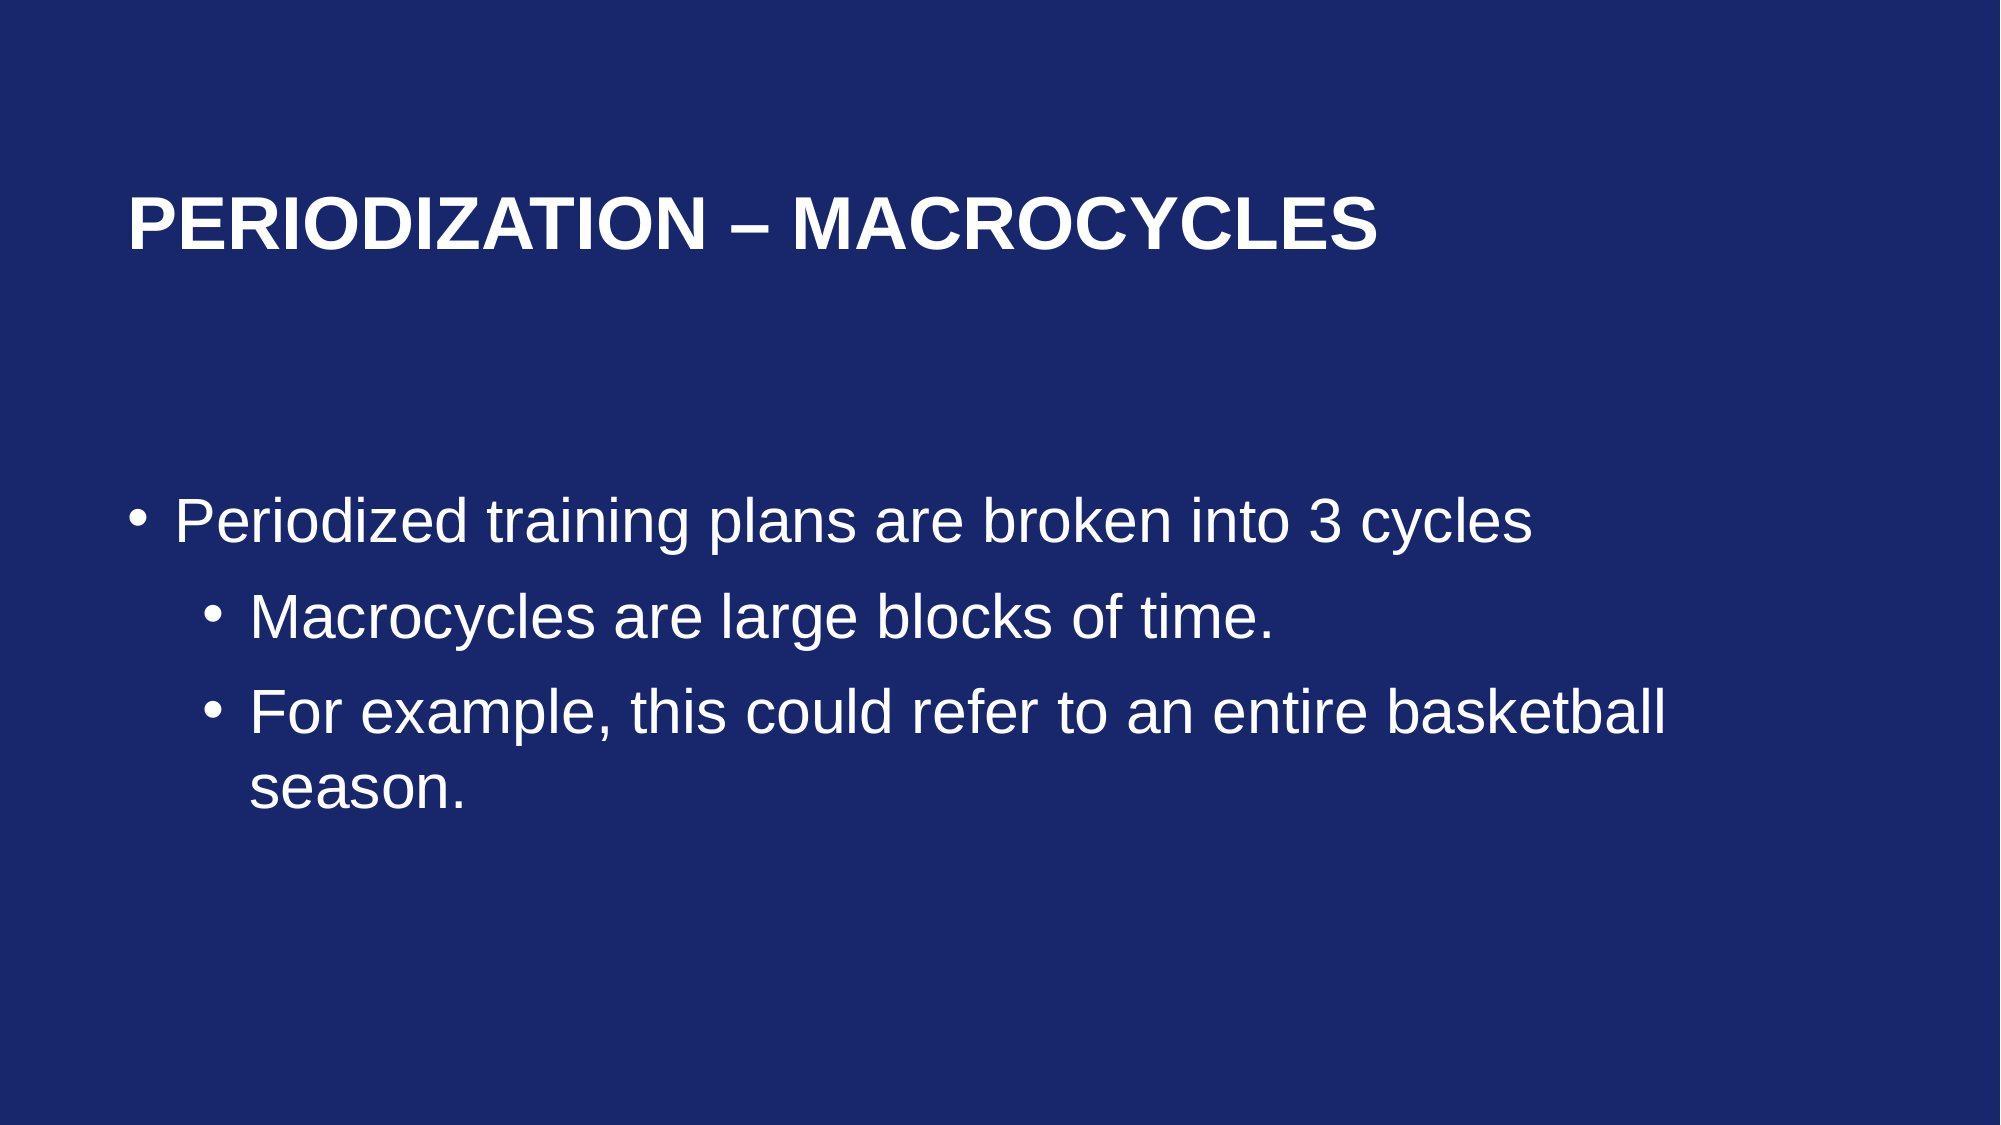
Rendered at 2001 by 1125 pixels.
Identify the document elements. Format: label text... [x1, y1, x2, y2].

list Periodized training plans are broken into 3 cycles Macrocycles are large blocks of time. For example, this could refer to an entire basketball season. [112, 351, 1775, 950]
title Periodization – Macrocycles [112, 99, 1775, 339]
